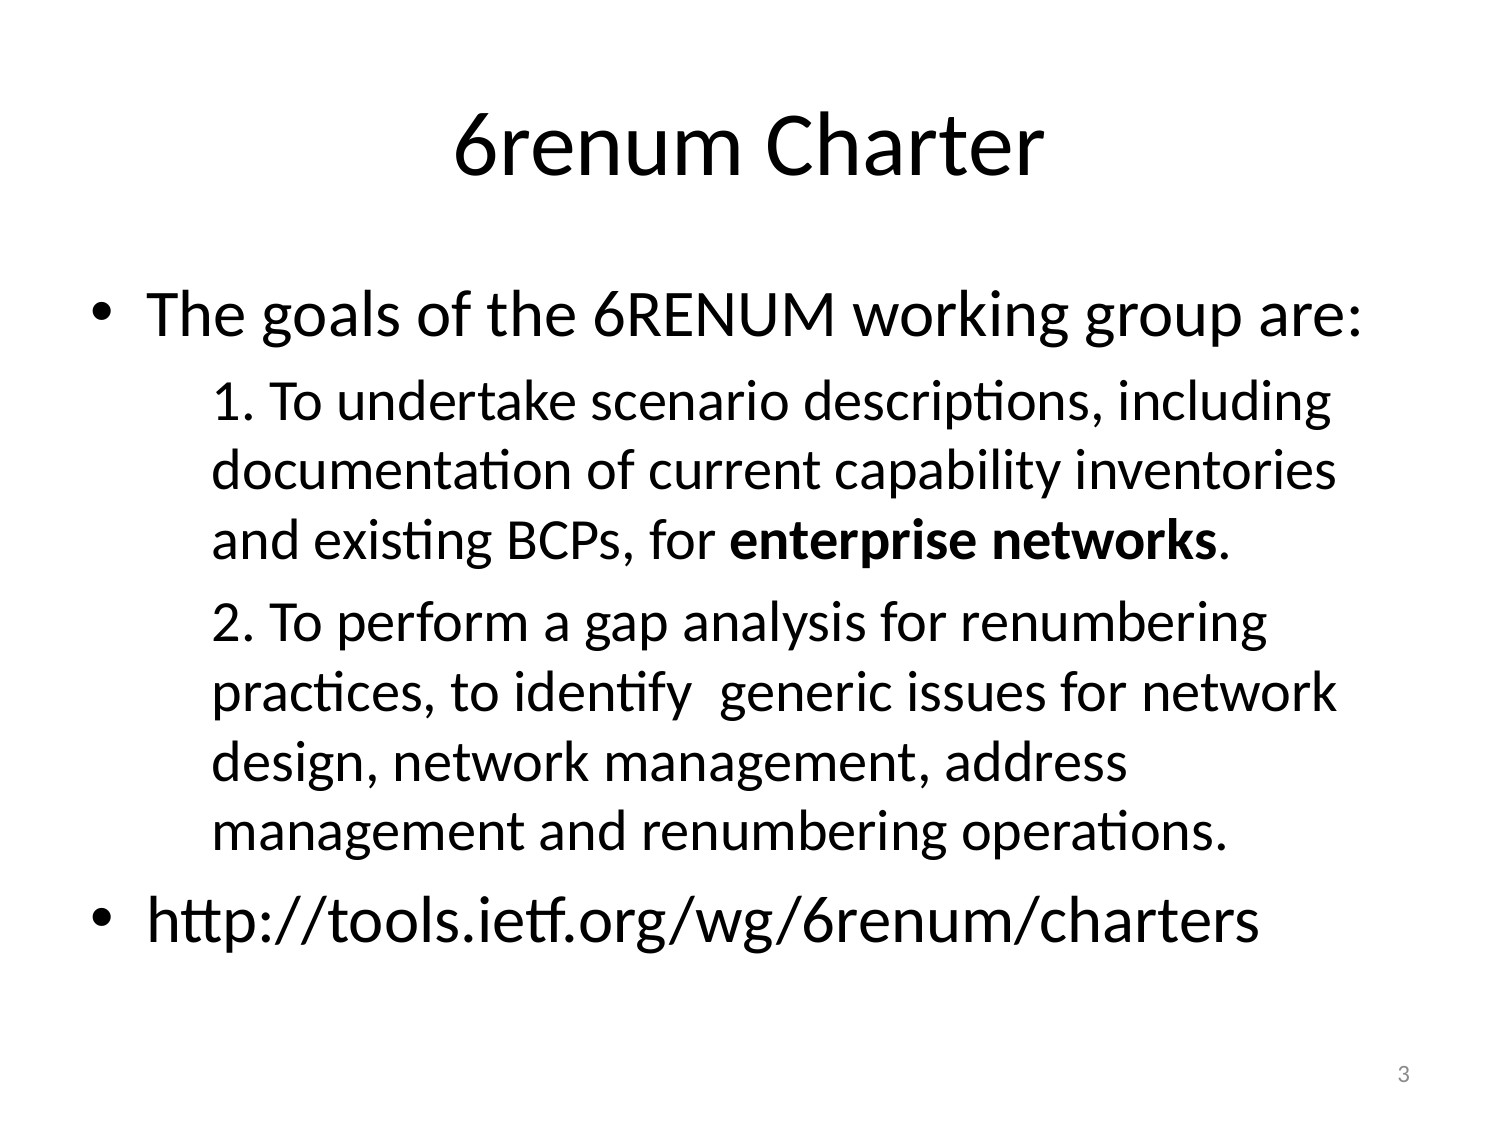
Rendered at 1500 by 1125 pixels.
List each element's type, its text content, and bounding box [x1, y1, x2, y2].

slide_number 3 [1074, 1042, 1425, 1103]
list The goals of the 6RENUM working group are: 1. To undertake scenario descriptions, including documentation of current capability inventories and existing BCPs, for enterprise networks. 2. To perform a gap analysis for renumbering practices, to identify generic issues for network design, network management, address management and renumbering operations. http://tools.ietf.org/wg/6renum/charters [75, 262, 1425, 1005]
title 6renum Charter [75, 45, 1425, 233]
